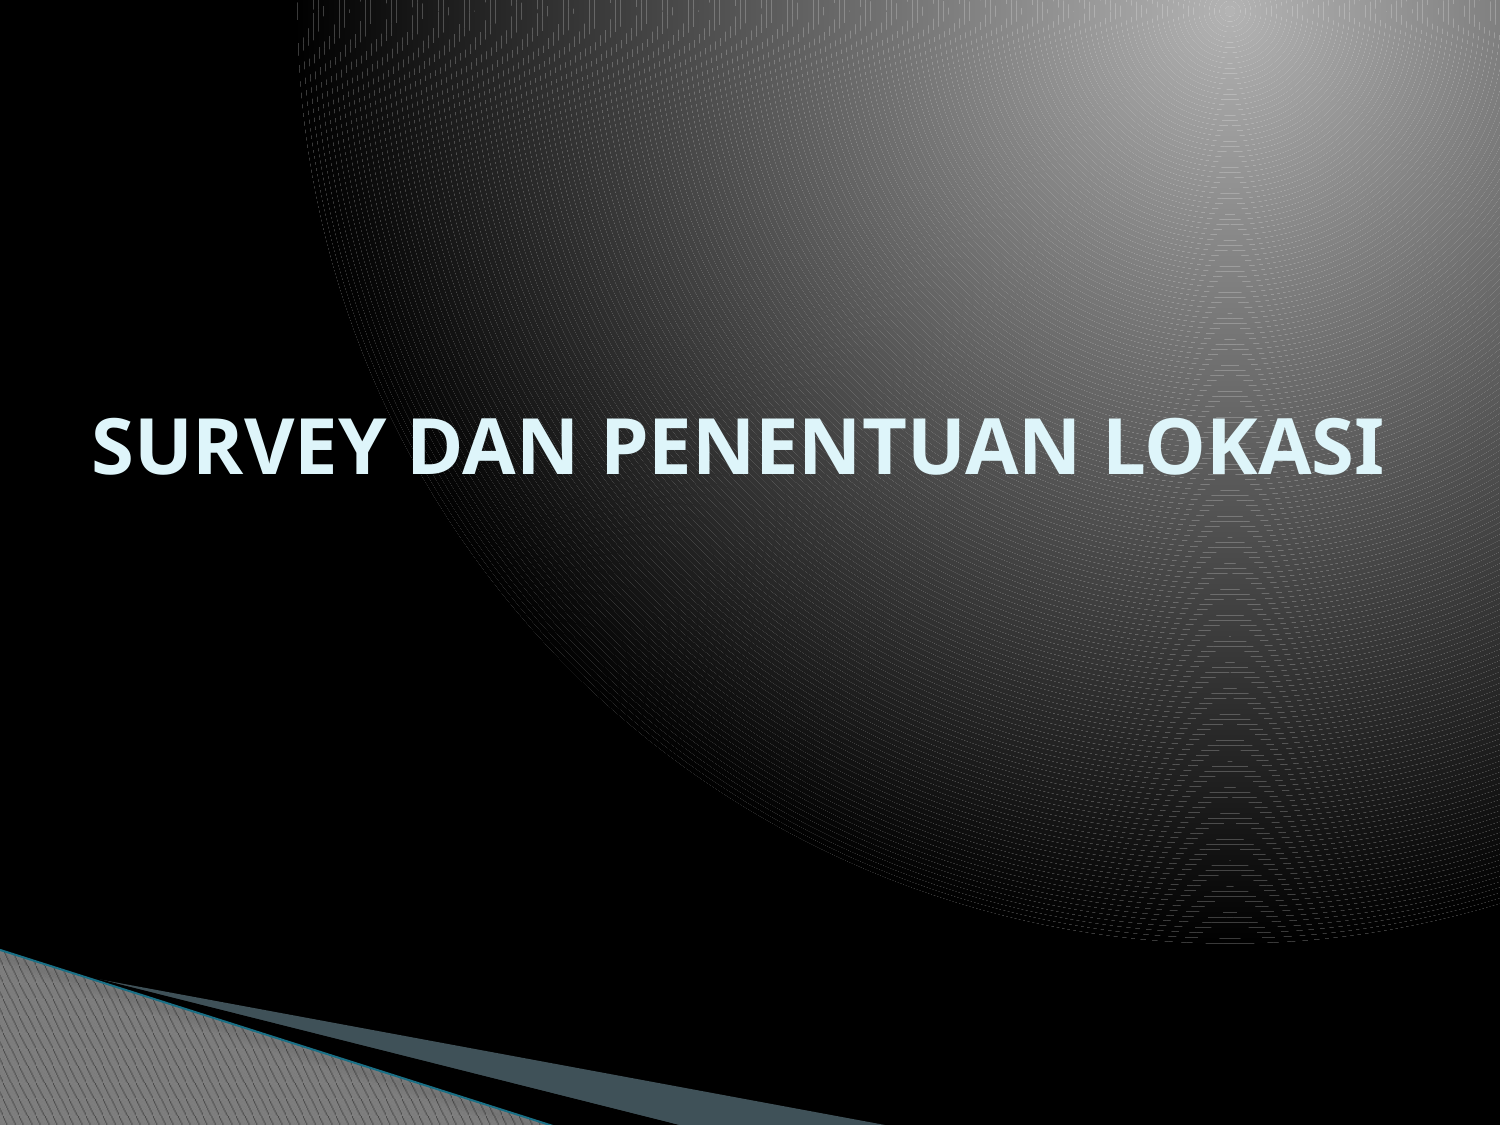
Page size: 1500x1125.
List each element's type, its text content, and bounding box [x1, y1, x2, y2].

title SURVEY DAN PENENTUAN LOKASI [76, 349, 1427, 538]
picture [0, 952, 543, 1125]
